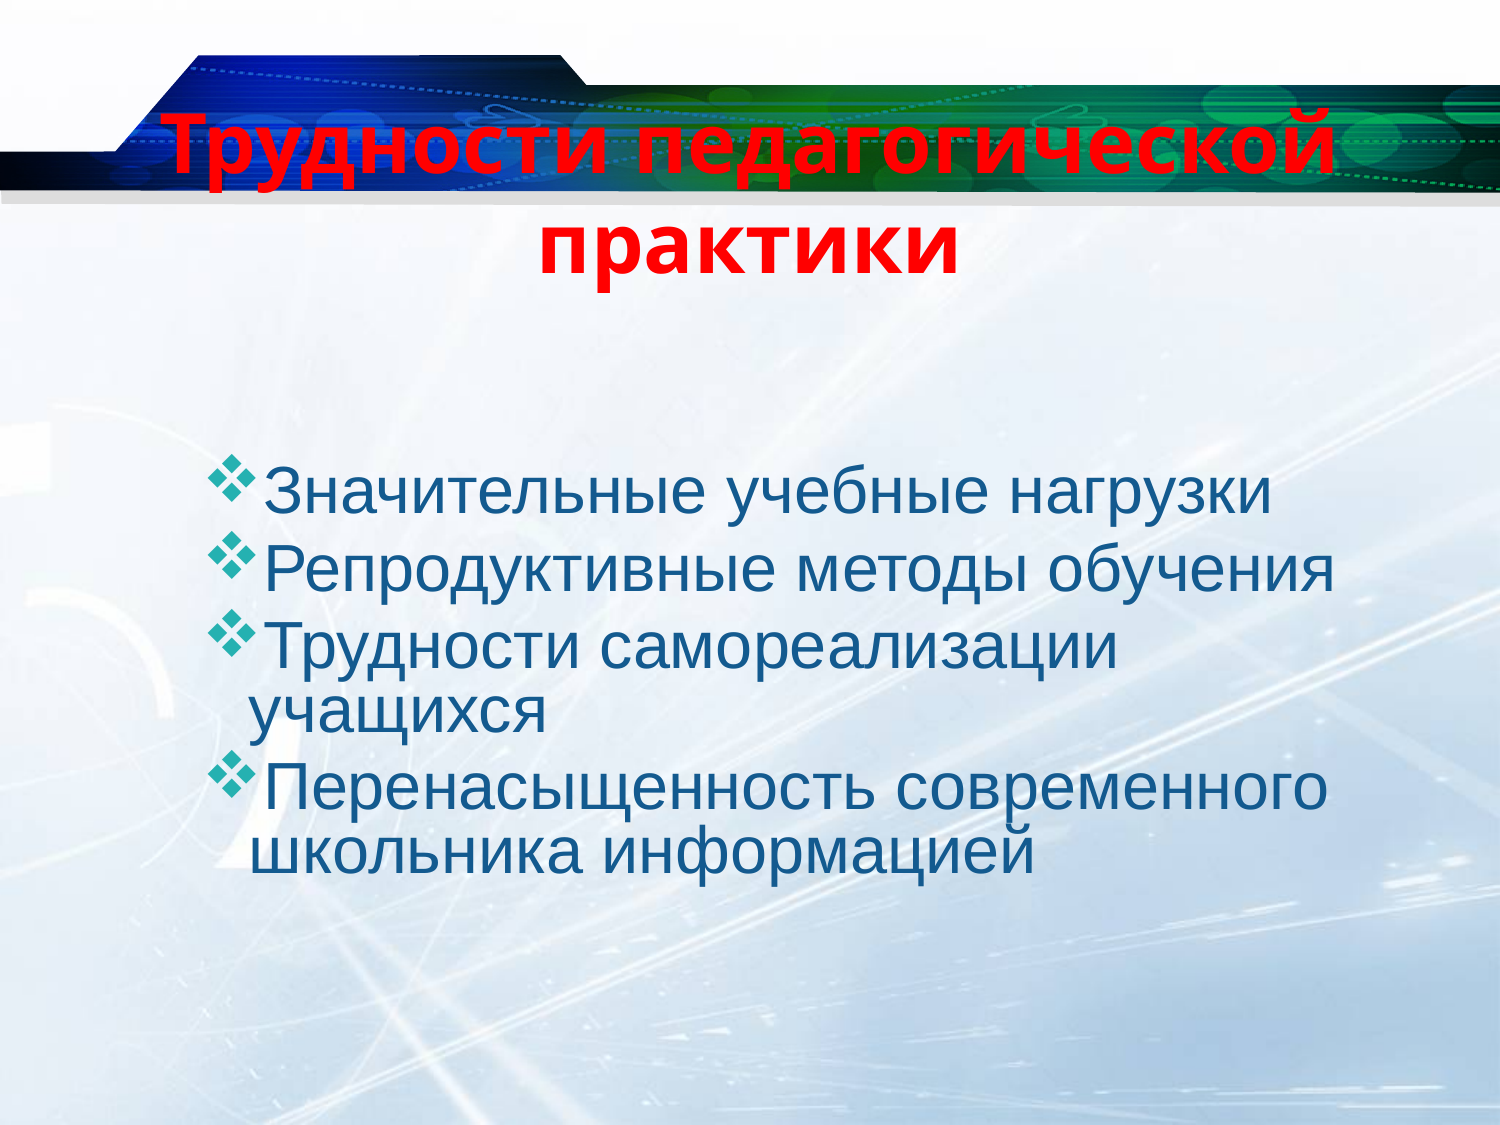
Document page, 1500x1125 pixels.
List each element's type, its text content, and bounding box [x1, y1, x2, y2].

title Трудности педагогической практики [76, 113, 1424, 268]
picture [0, 0, 1500, 1125]
list Значительные учебные нагрузки Репродуктивные методы обучения Трудности самореализации учащихся Перенасыщенность современного школьника информацией [112, 361, 1445, 1125]
